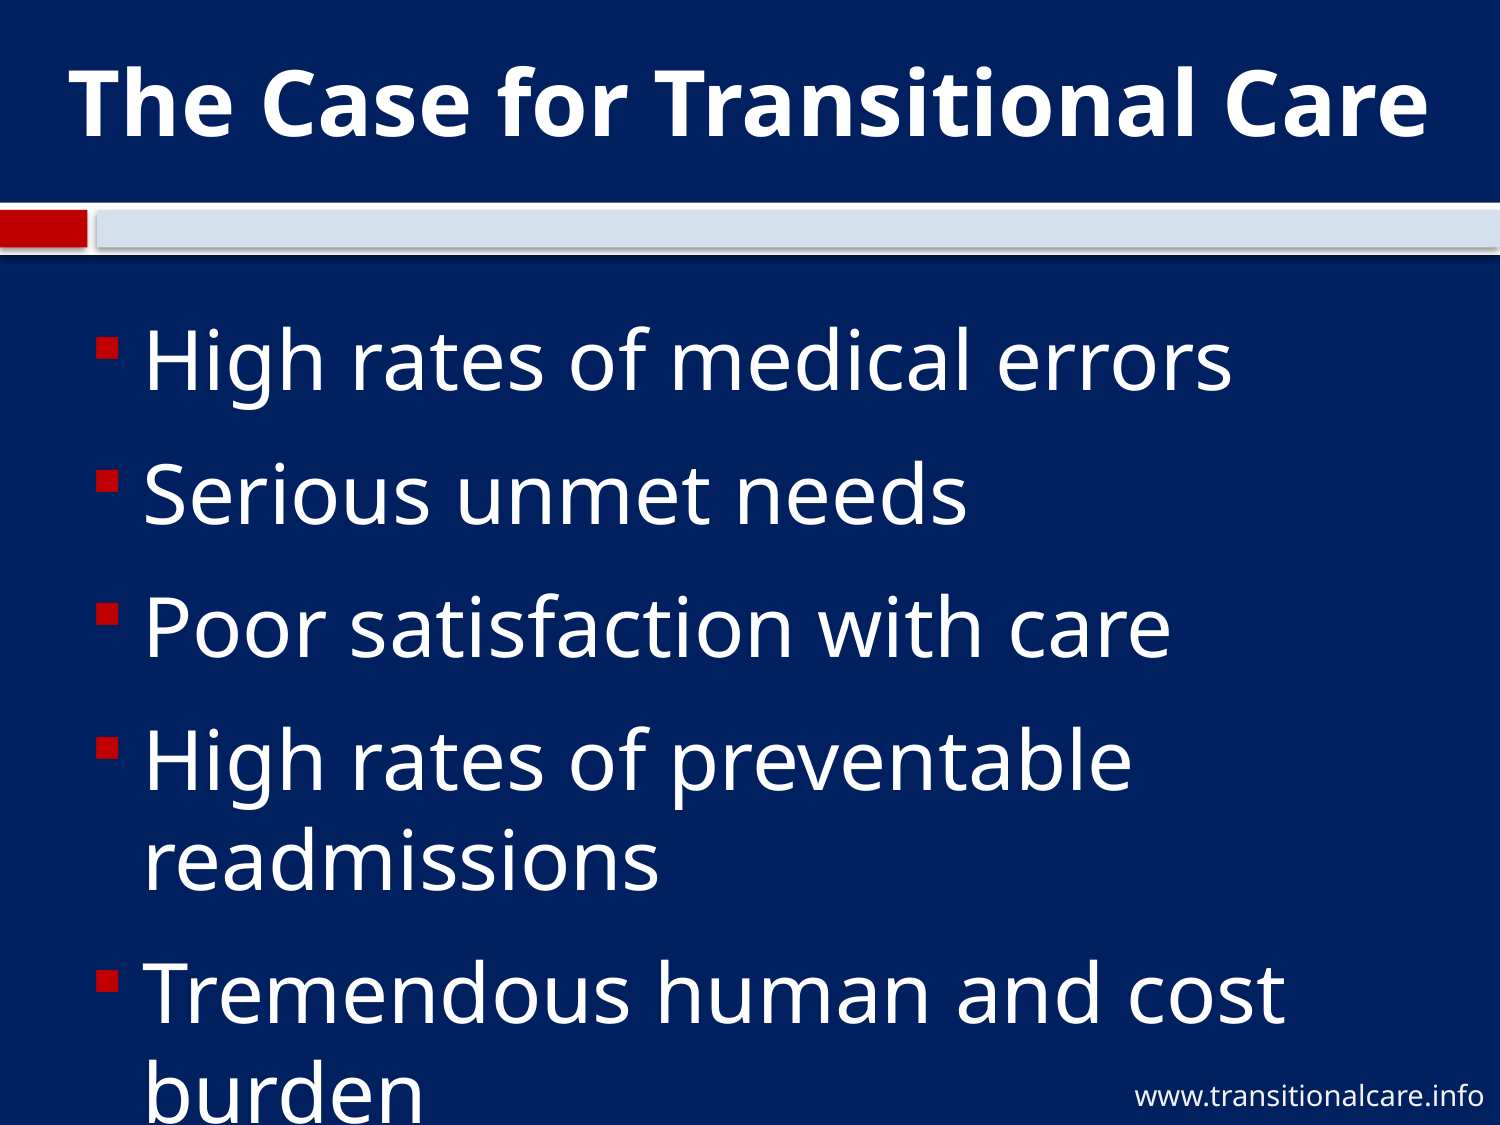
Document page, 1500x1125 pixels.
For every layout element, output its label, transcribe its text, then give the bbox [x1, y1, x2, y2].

title The Case for Transitional Care [0, 0, 1500, 201]
list High rates of medical errors Serious unmet needs Poor satisfaction with care High rates of preventable readmissions Tremendous human and cost burden [74, 299, 1463, 1101]
footer www.transitionalcare.info [610, 1065, 1500, 1125]
